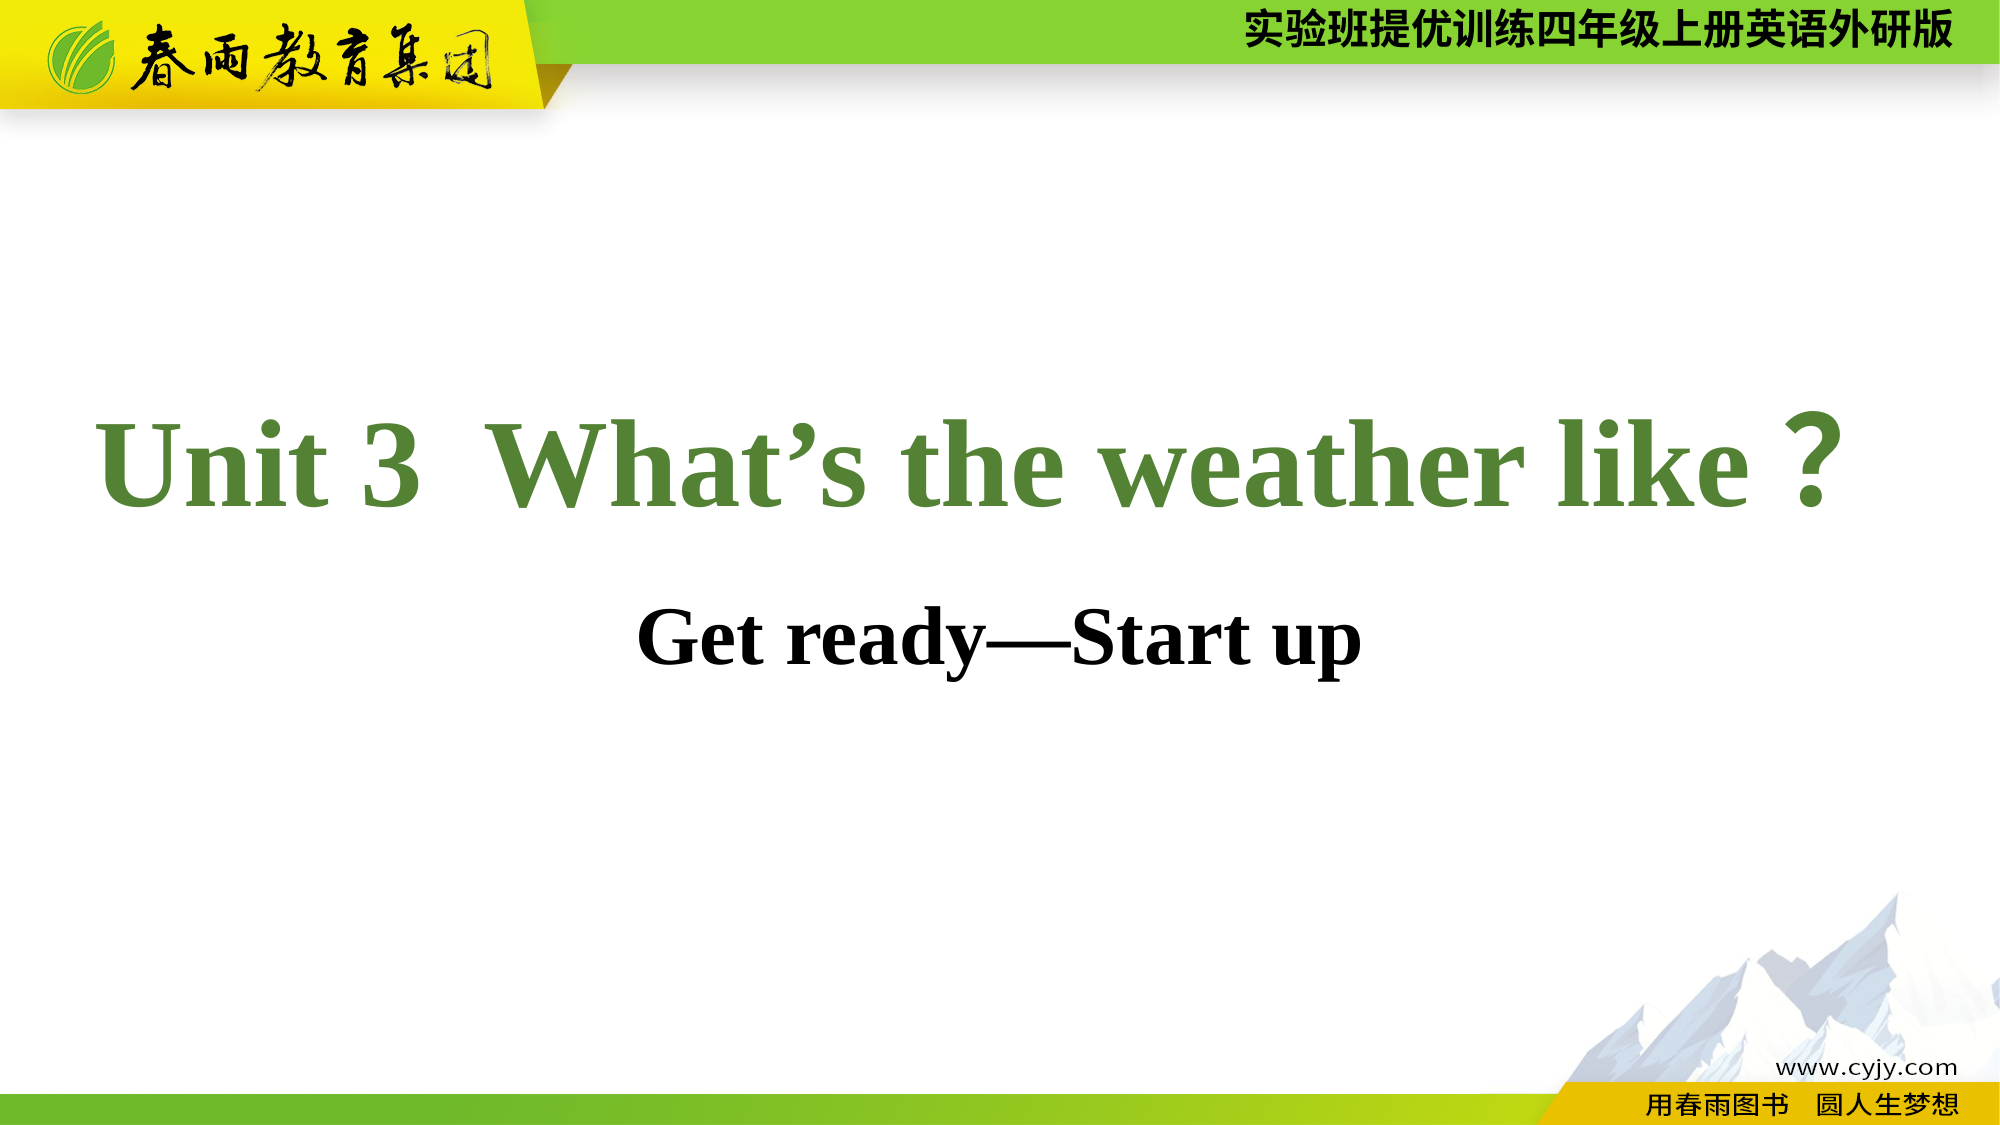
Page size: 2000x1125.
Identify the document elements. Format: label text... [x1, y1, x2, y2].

picture [0, 689, 2000, 1125]
picture [0, 0, 2000, 298]
text_box Unit 3 What’s the weather like？ Get ready—Start up [0, 298, 2000, 689]
